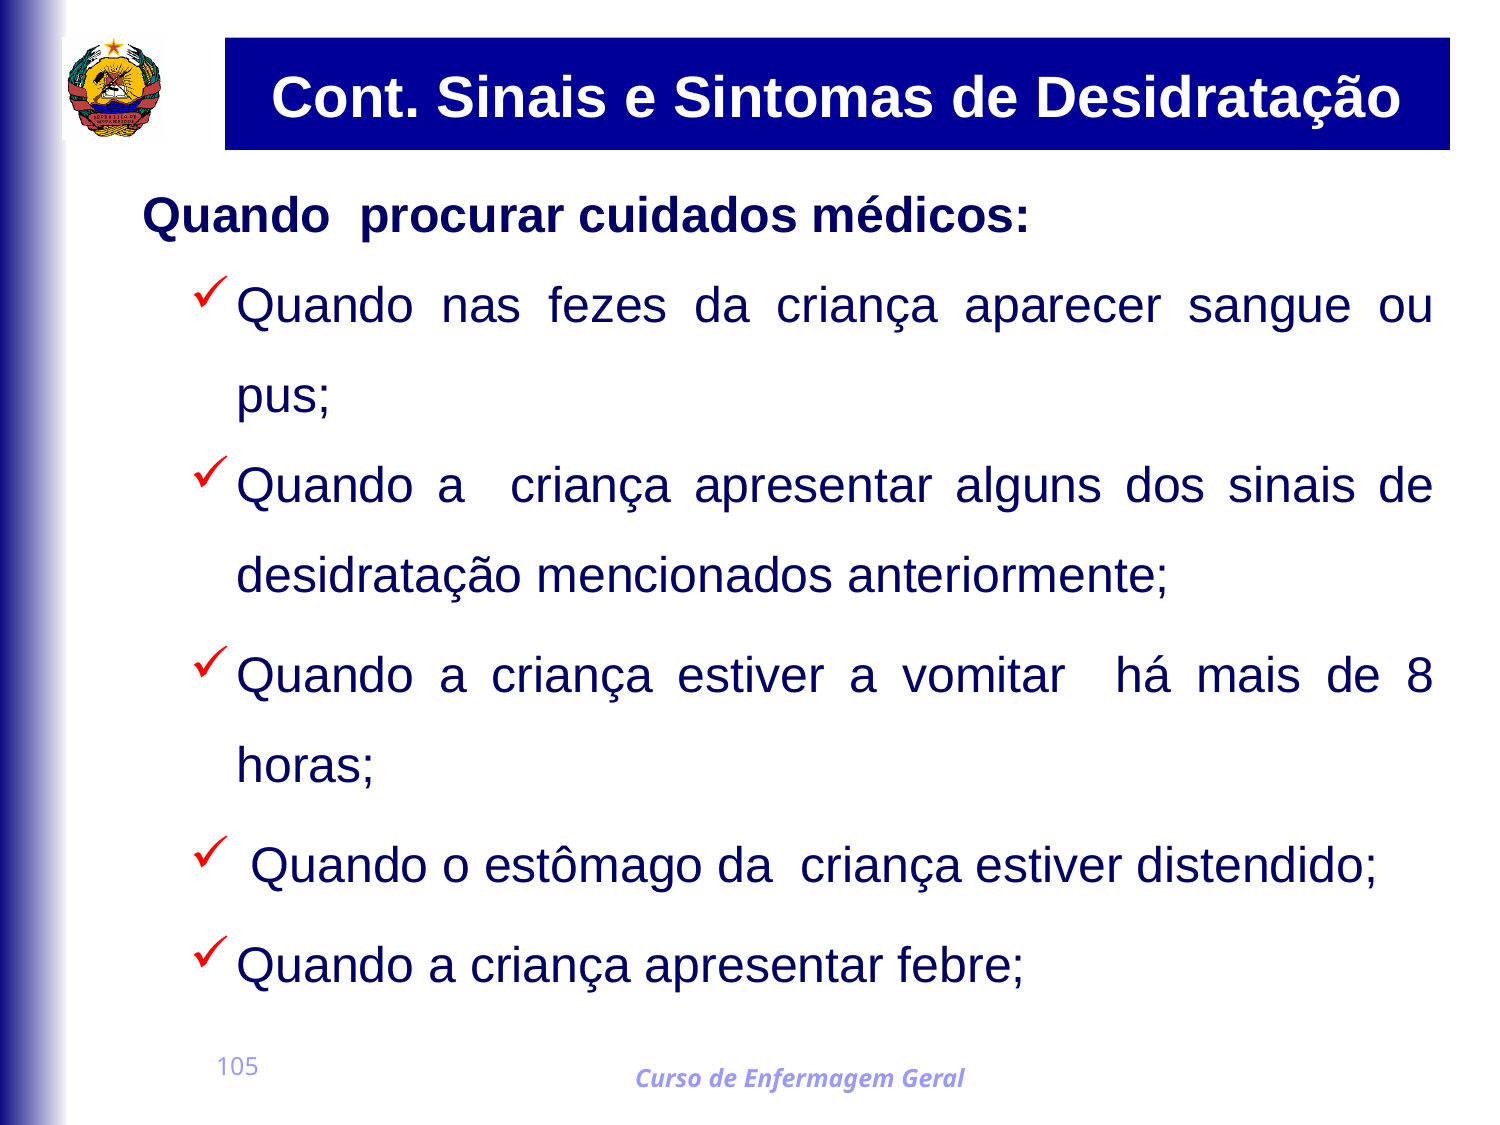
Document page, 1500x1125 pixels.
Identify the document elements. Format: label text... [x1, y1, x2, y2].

list Quando procurar cuidados médicos: Quando nas fezes da criança aparecer sangue ou pus; Quando a criança apresentar alguns dos sinais de desidratação mencionados anteriormente; Quando a criança estiver a vomitar há mais de 8 horas; Quando o estômago da criança estiver distendido; Quando a criança apresentar febre; [99, 174, 1451, 1001]
footer Curso de Enfermagem Geral [499, 1049, 1101, 1101]
title Cont. Sinais e Sintomas de Desidratação [224, 37, 1451, 151]
slide_number 105 [62, 1037, 413, 1098]
